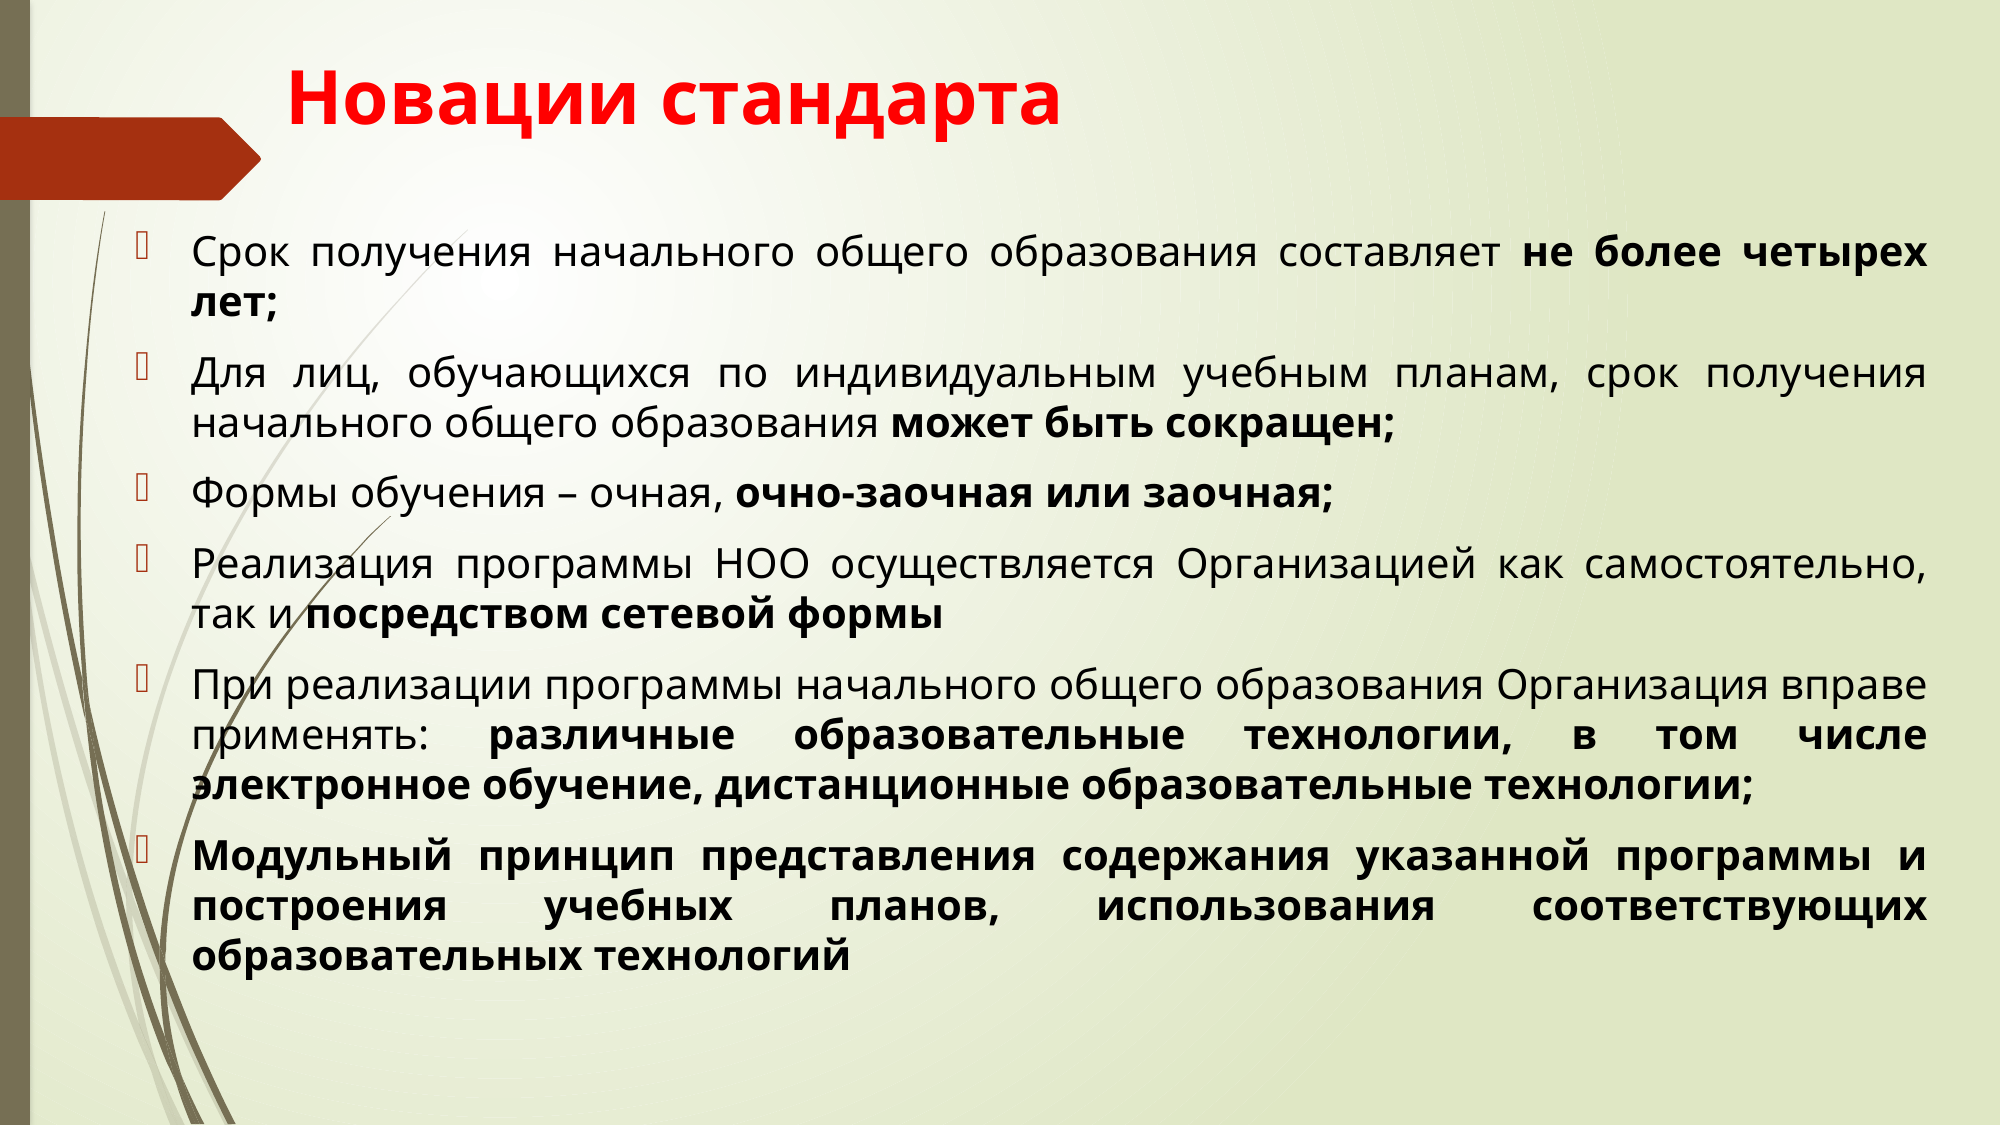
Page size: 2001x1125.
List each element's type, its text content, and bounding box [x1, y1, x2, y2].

title Новации стандарта [270, 41, 1867, 174]
list Срок получения начального общего образования составляет не более четырех лет; Для лиц, обучающихся по индивидуальным учебным планам, срок получения начального общего образования может быть сокращен; Формы обучения – очная, очно-заочная или заочная; Реализация программы НОО осуществляется Организацией как самостоятельно, так и посредством сетевой формы При реализации программы начального общего образования Организация вправе применять: различные образовательные технологии, в том числе электронное обучение, дистанционные образовательные технологии; Модульный принцип представления содержания указанной программы и построения учебных планов, использования соответствующих образовательных технологий [120, 216, 1944, 1088]
